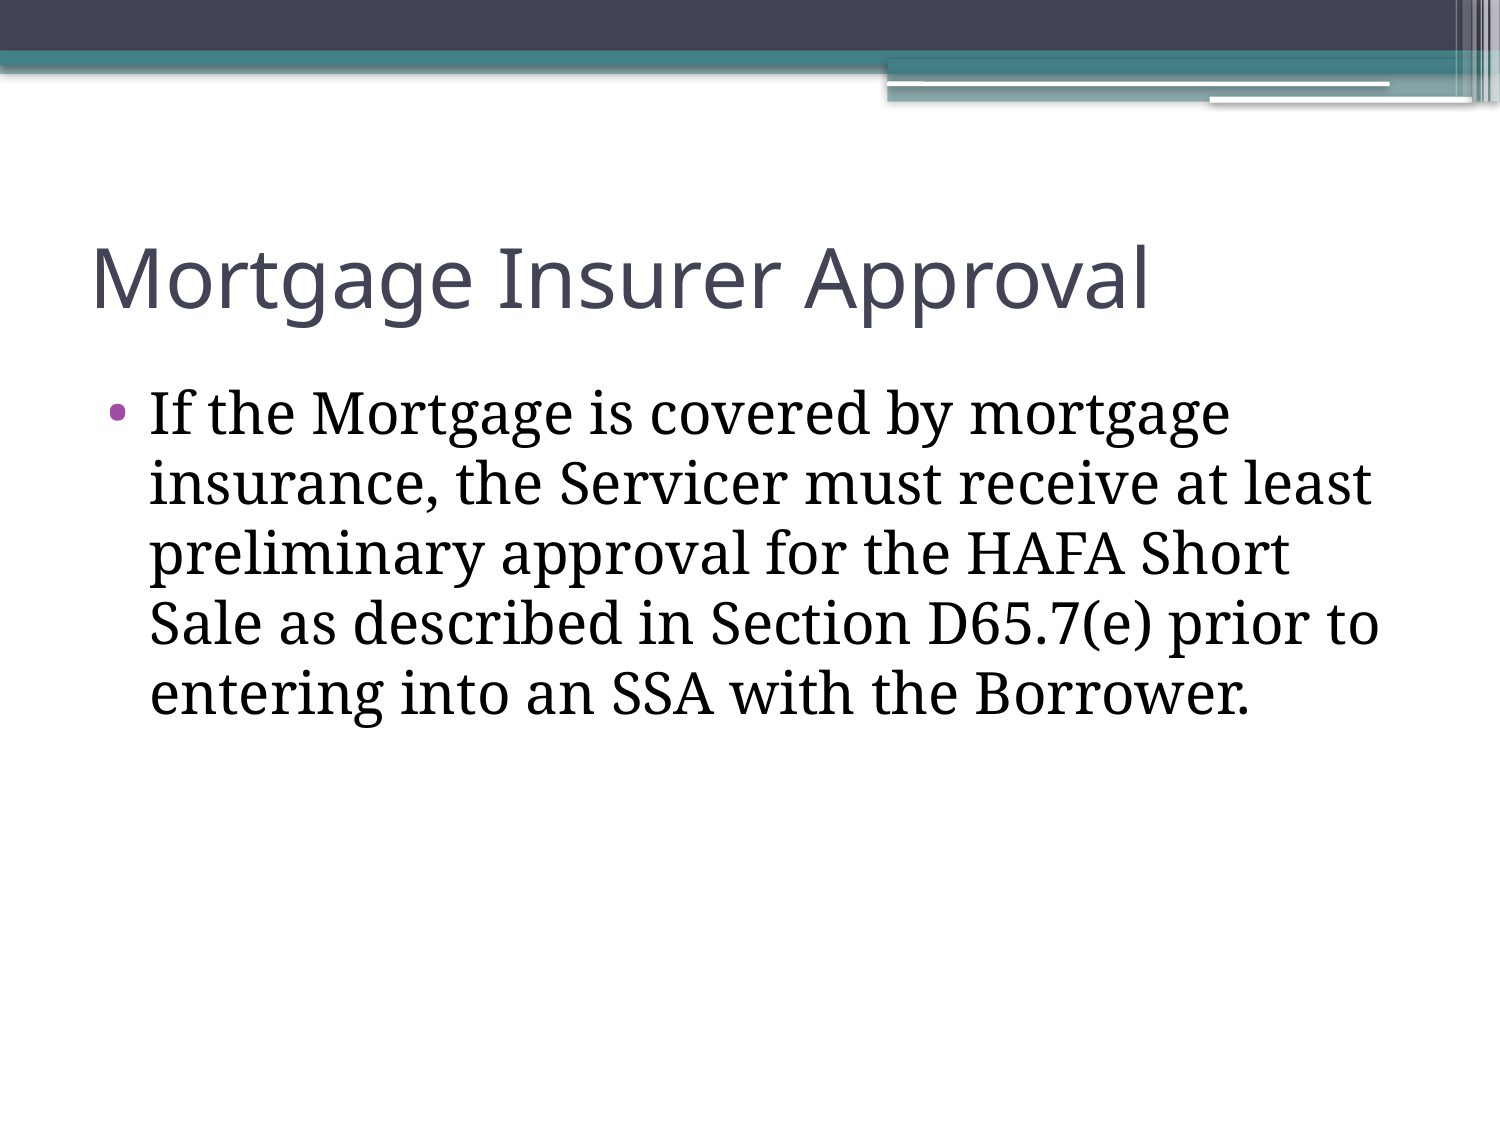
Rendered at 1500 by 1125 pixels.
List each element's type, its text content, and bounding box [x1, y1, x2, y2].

title Mortgage Insurer Approval [75, 187, 1425, 363]
list If the Mortgage is covered by mortgage insurance, the Servicer must receive at least preliminary approval for the HAFA Short Sale as described in Section D65.7(e) prior to entering into an SSA with the Borrower. [75, 368, 1425, 1079]
